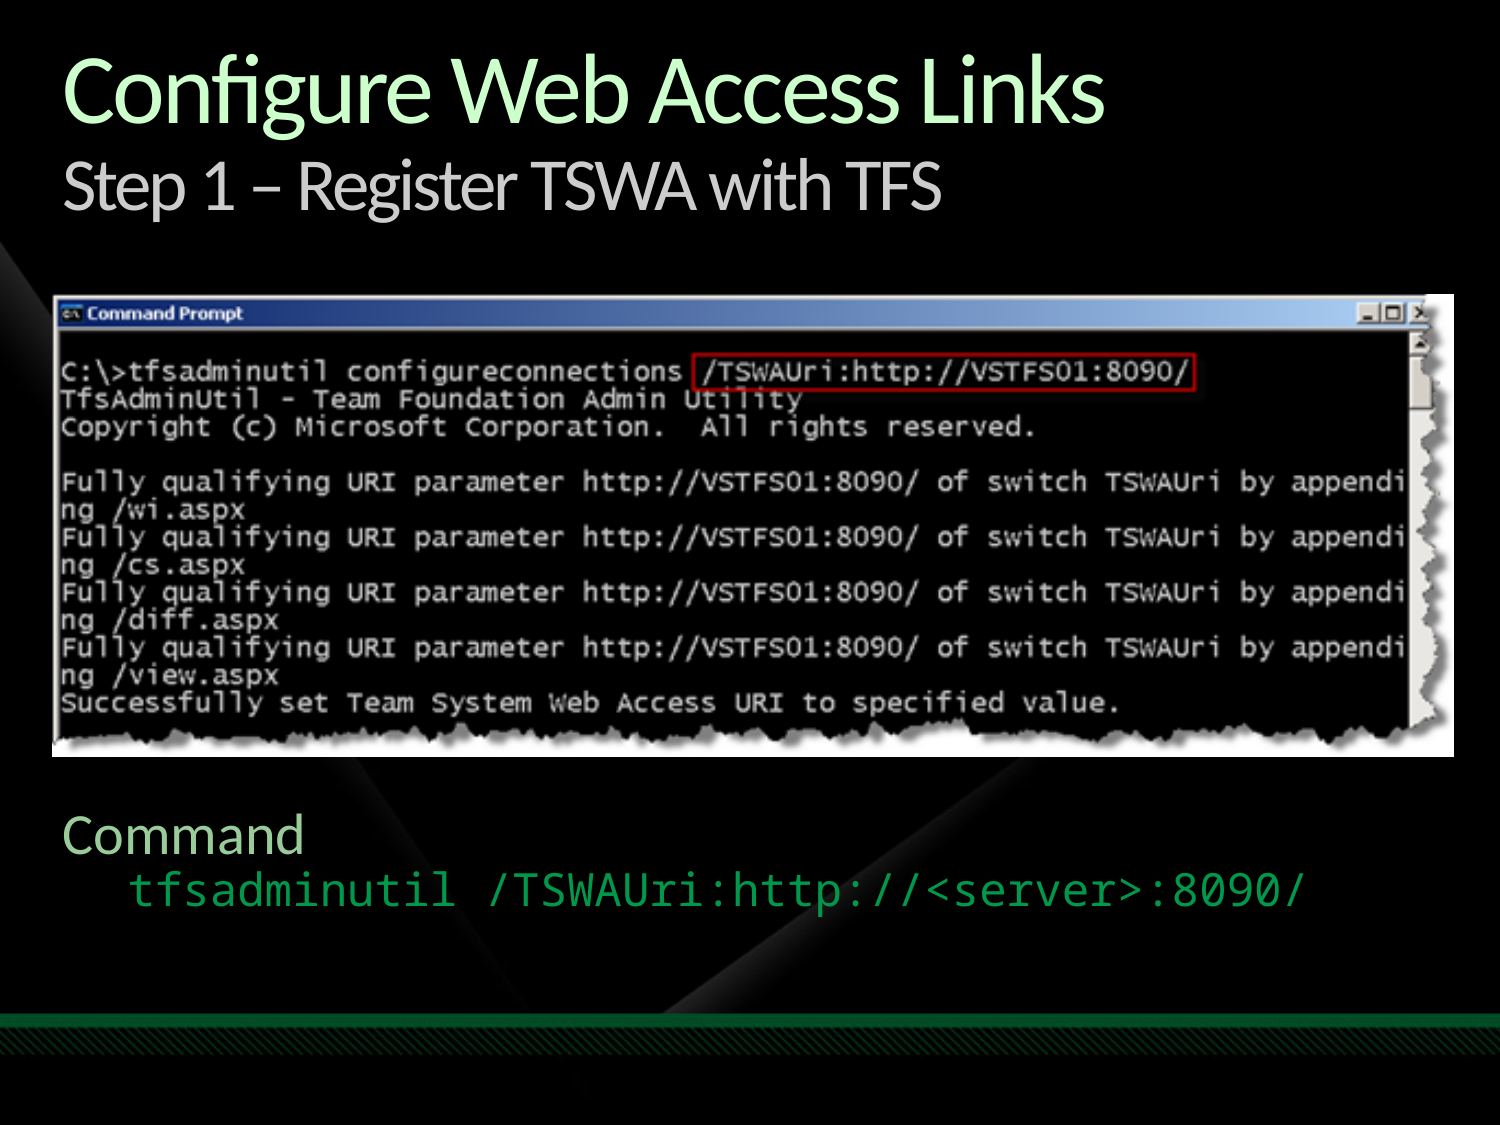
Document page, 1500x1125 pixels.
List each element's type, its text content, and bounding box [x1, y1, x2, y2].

picture [0, 0, 1500, 1125]
list Command tfsadminutil /TSWAUri:http://<server>:8090/ [62, 804, 1438, 980]
title Configure Web Access Links Step 1 – Register TSWA with TFS [62, 37, 1438, 229]
